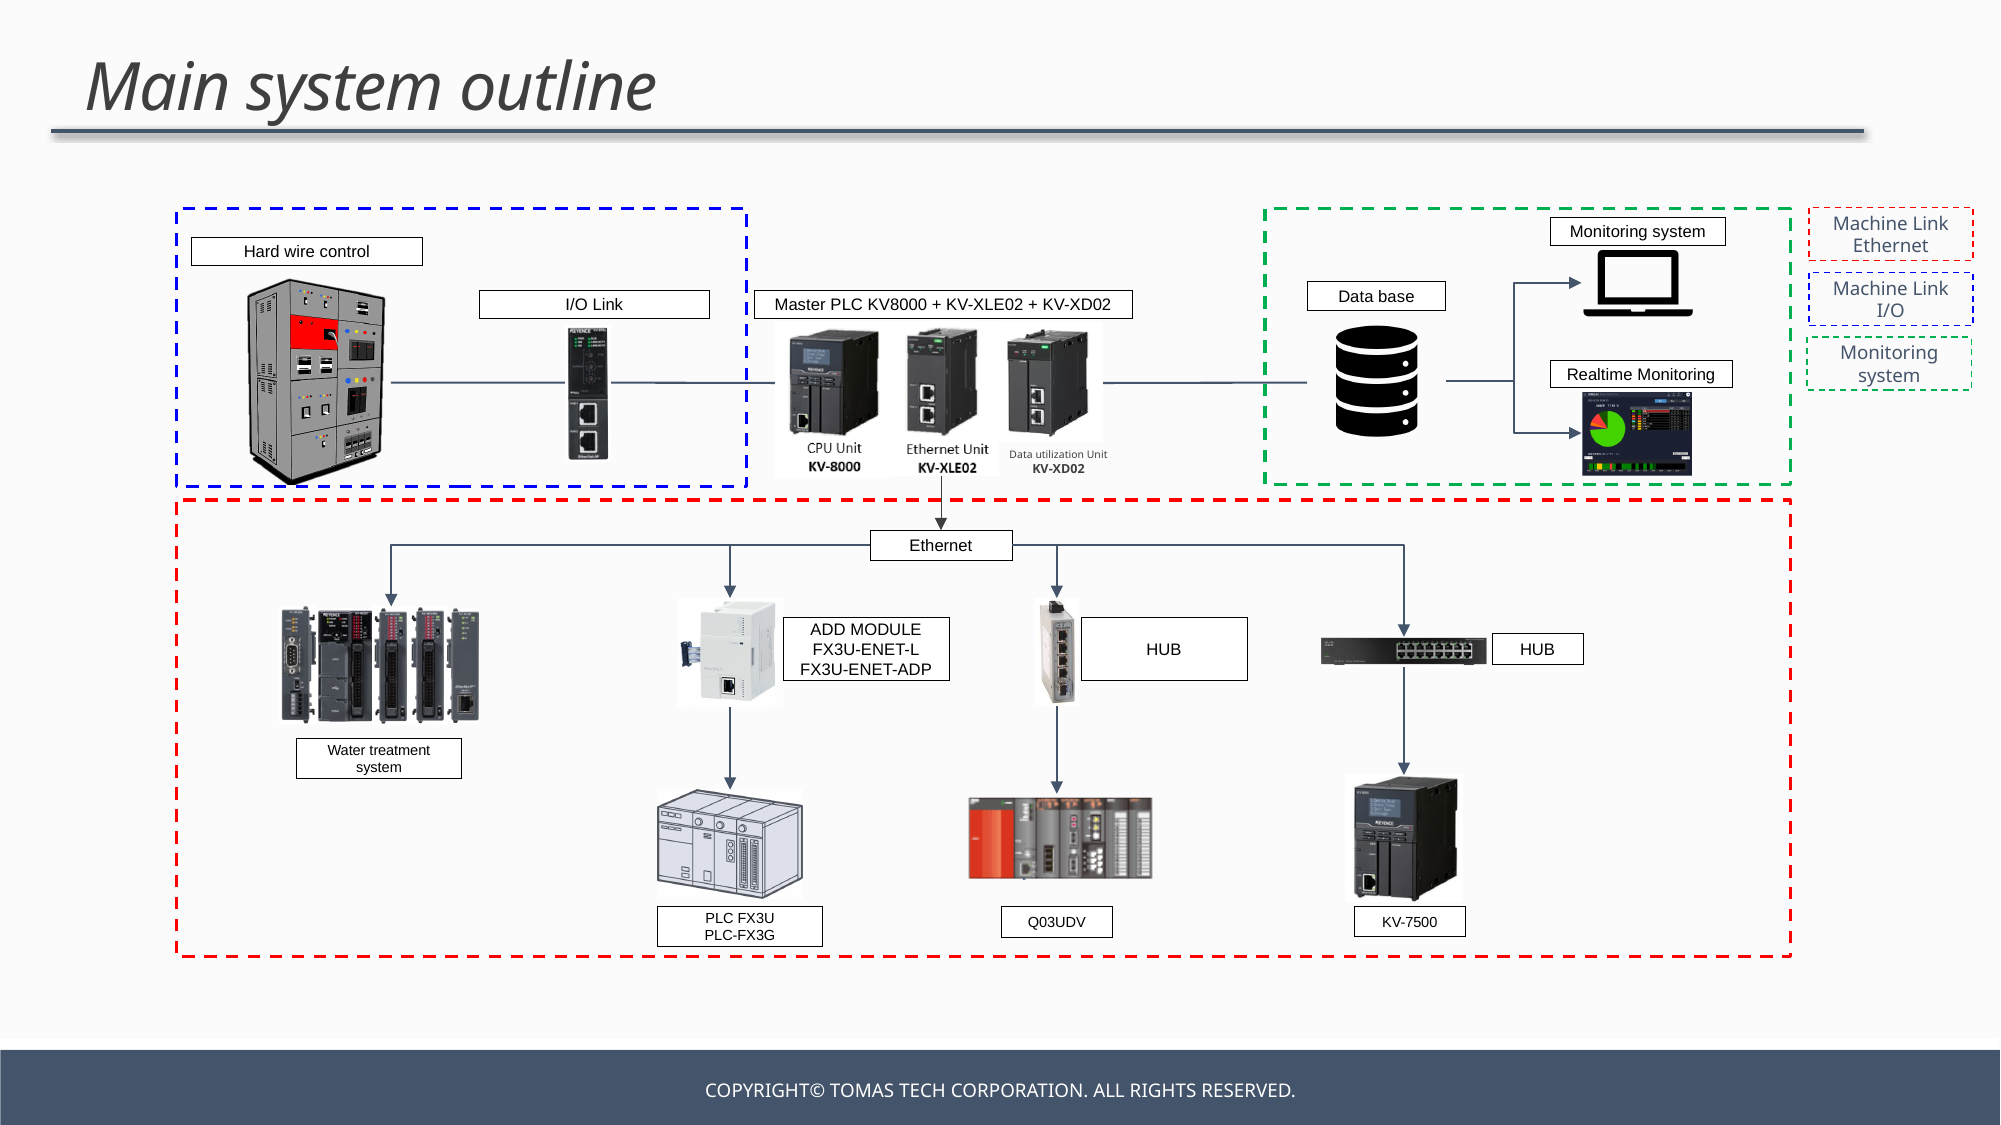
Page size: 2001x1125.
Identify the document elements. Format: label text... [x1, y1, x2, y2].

text_box HUB [1491, 633, 1584, 664]
picture [1580, 225, 1695, 340]
picture [676, 607, 784, 708]
text_box Main system outline [69, 38, 1070, 125]
text_box Master PLC KV8000 + KV-XLE02 + KV-XD02 [754, 290, 1133, 318]
text_box Water treatment system [296, 738, 462, 779]
picture [565, 325, 611, 462]
text_box KV-7500 [1354, 909, 1465, 937]
text_box Q03UDV [1001, 906, 1113, 937]
text_box [175, 207, 748, 488]
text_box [278, 605, 480, 726]
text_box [1445, 380, 1582, 434]
picture [235, 275, 392, 490]
footer COPYRIGHT© TOMAS TECH CORPORATION. ALL RIGHTS RESERVED. [604, 1059, 1396, 1120]
text_box [175, 499, 1791, 958]
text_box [1445, 282, 1582, 379]
text_box [1264, 207, 1791, 486]
picture [1580, 390, 1694, 476]
text_box HUB [1088, 645, 1247, 681]
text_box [390, 544, 871, 607]
text_box Monitoring system [1806, 336, 1973, 391]
picture [1034, 638, 1080, 707]
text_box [1011, 544, 1405, 638]
text_box Machine Link Ethernet [1807, 206, 1974, 262]
text_box Machine Link I/O [1807, 271, 1974, 327]
picture [656, 789, 804, 900]
picture [1306, 311, 1447, 451]
picture [1344, 774, 1464, 903]
picture [958, 793, 1156, 881]
picture [1320, 636, 1488, 668]
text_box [774, 320, 1167, 506]
text_box Ethernet [869, 530, 1012, 561]
text_box Realtime Monitoring [1589, 360, 1733, 388]
